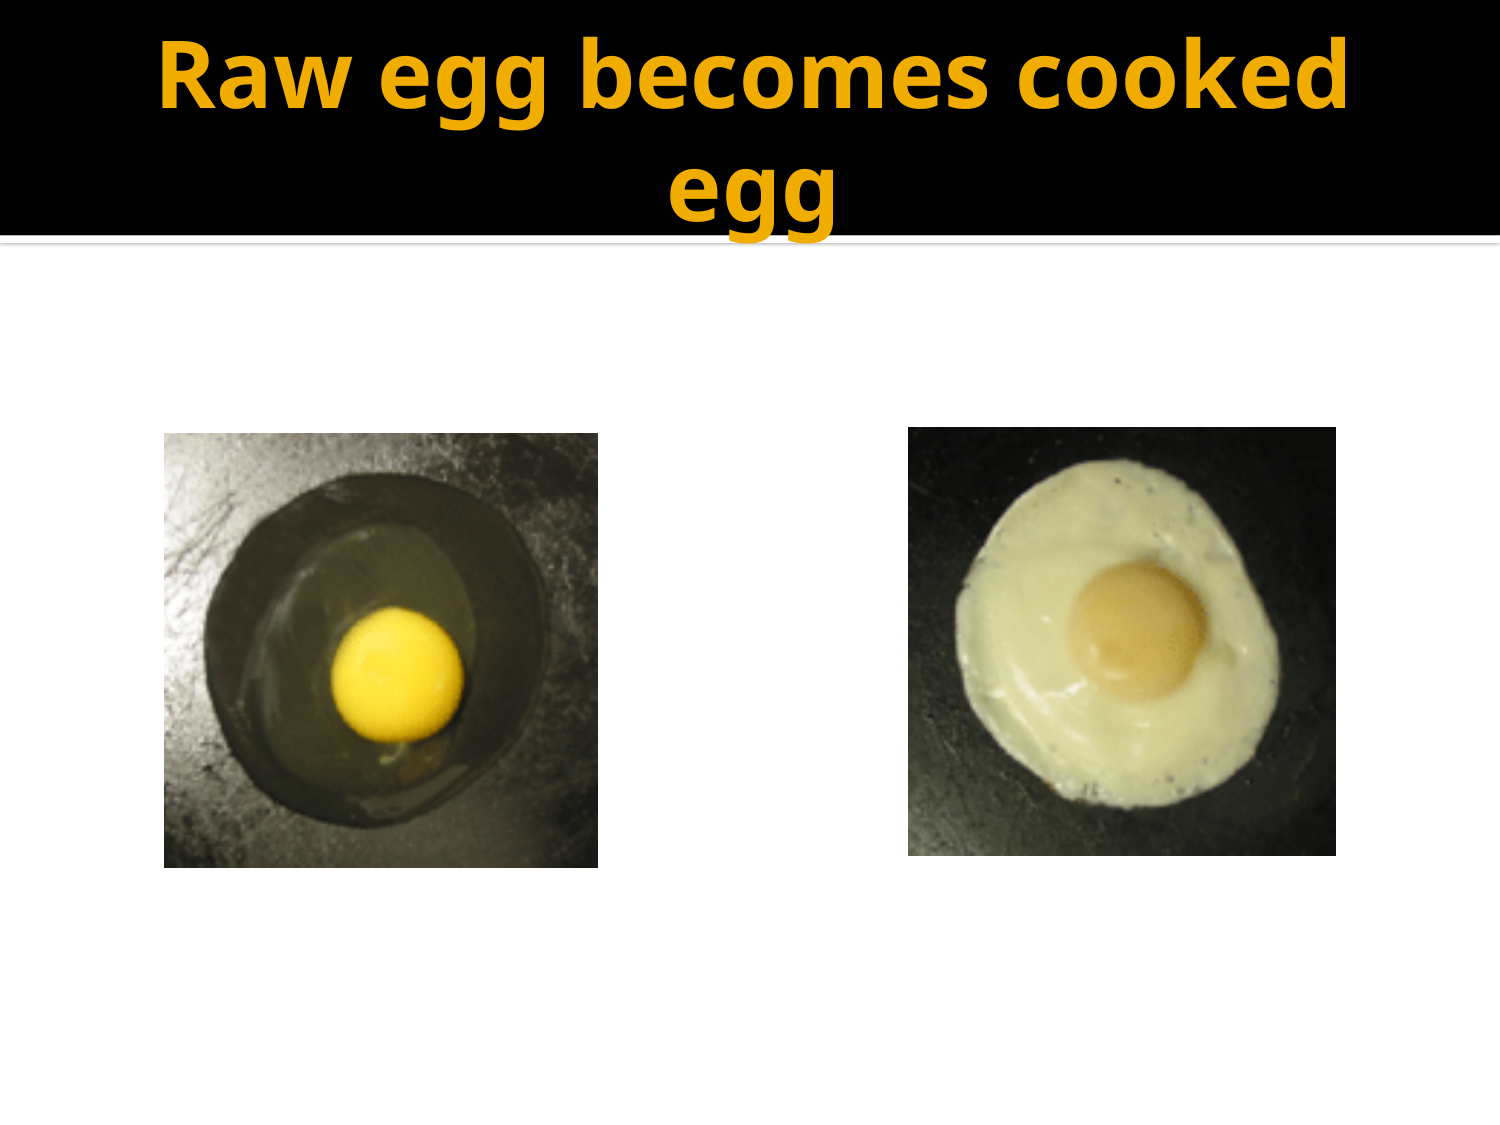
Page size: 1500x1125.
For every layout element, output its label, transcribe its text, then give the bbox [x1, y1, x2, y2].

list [163, 433, 598, 868]
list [908, 427, 1336, 856]
title Raw egg becomes cooked egg [75, 24, 1425, 231]
